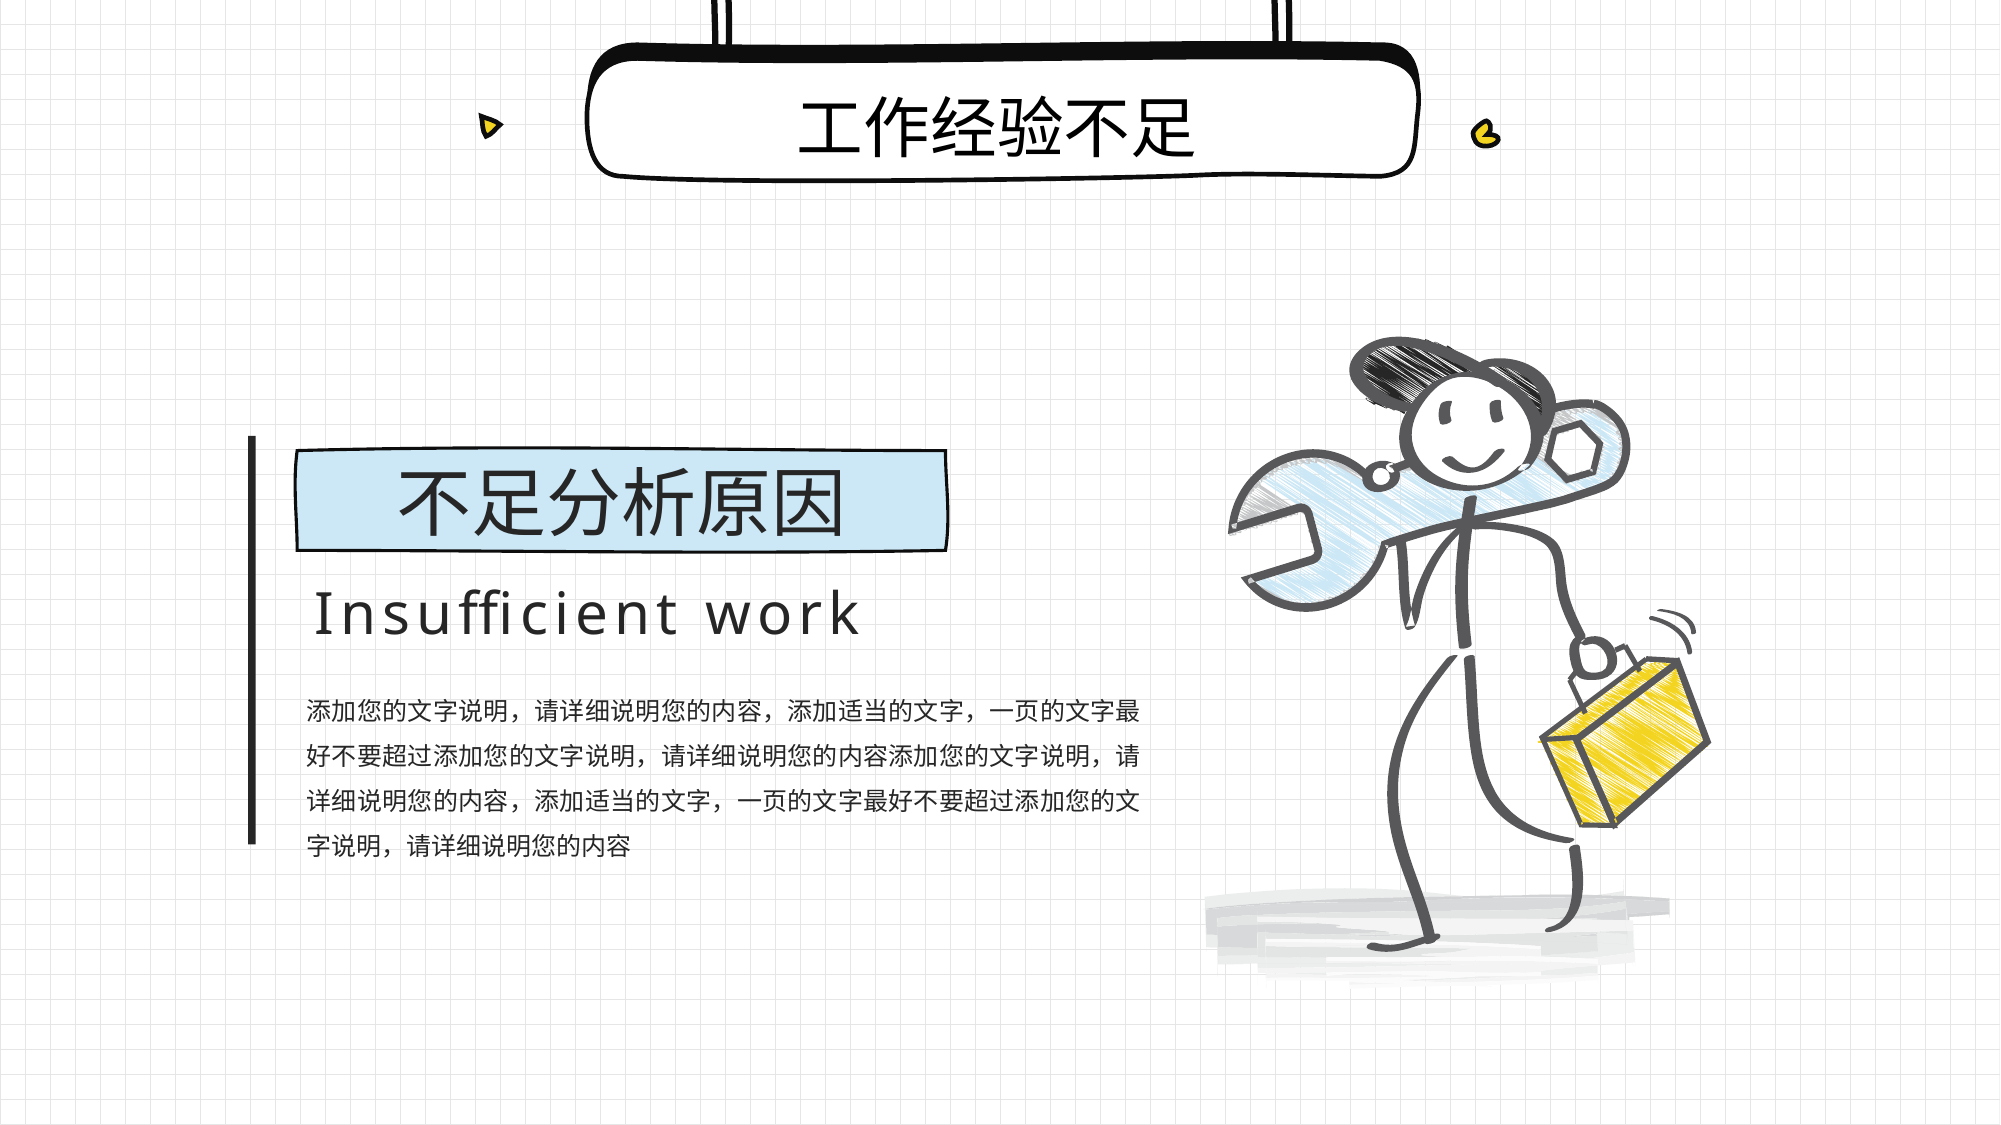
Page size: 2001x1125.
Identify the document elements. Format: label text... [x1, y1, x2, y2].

text_box 添加您的文字说明，请详细说明您的内容，添加适当的文字，一页的文字最好不要超过添加您的文字说明，请详细说明您的内容添加您的文字说明，请详细说明您的内容，添加适当的文字，一页的文字最好不要超过添加您的文字说明，请详细说明您的内容 [291, 673, 1127, 868]
text_box Insufficient work [299, 568, 876, 654]
text_box [247, 435, 257, 845]
text_box 不足分析原因 [294, 446, 949, 554]
text_box 工作经验不足 [717, 78, 1277, 174]
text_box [1127, 310, 1779, 1008]
